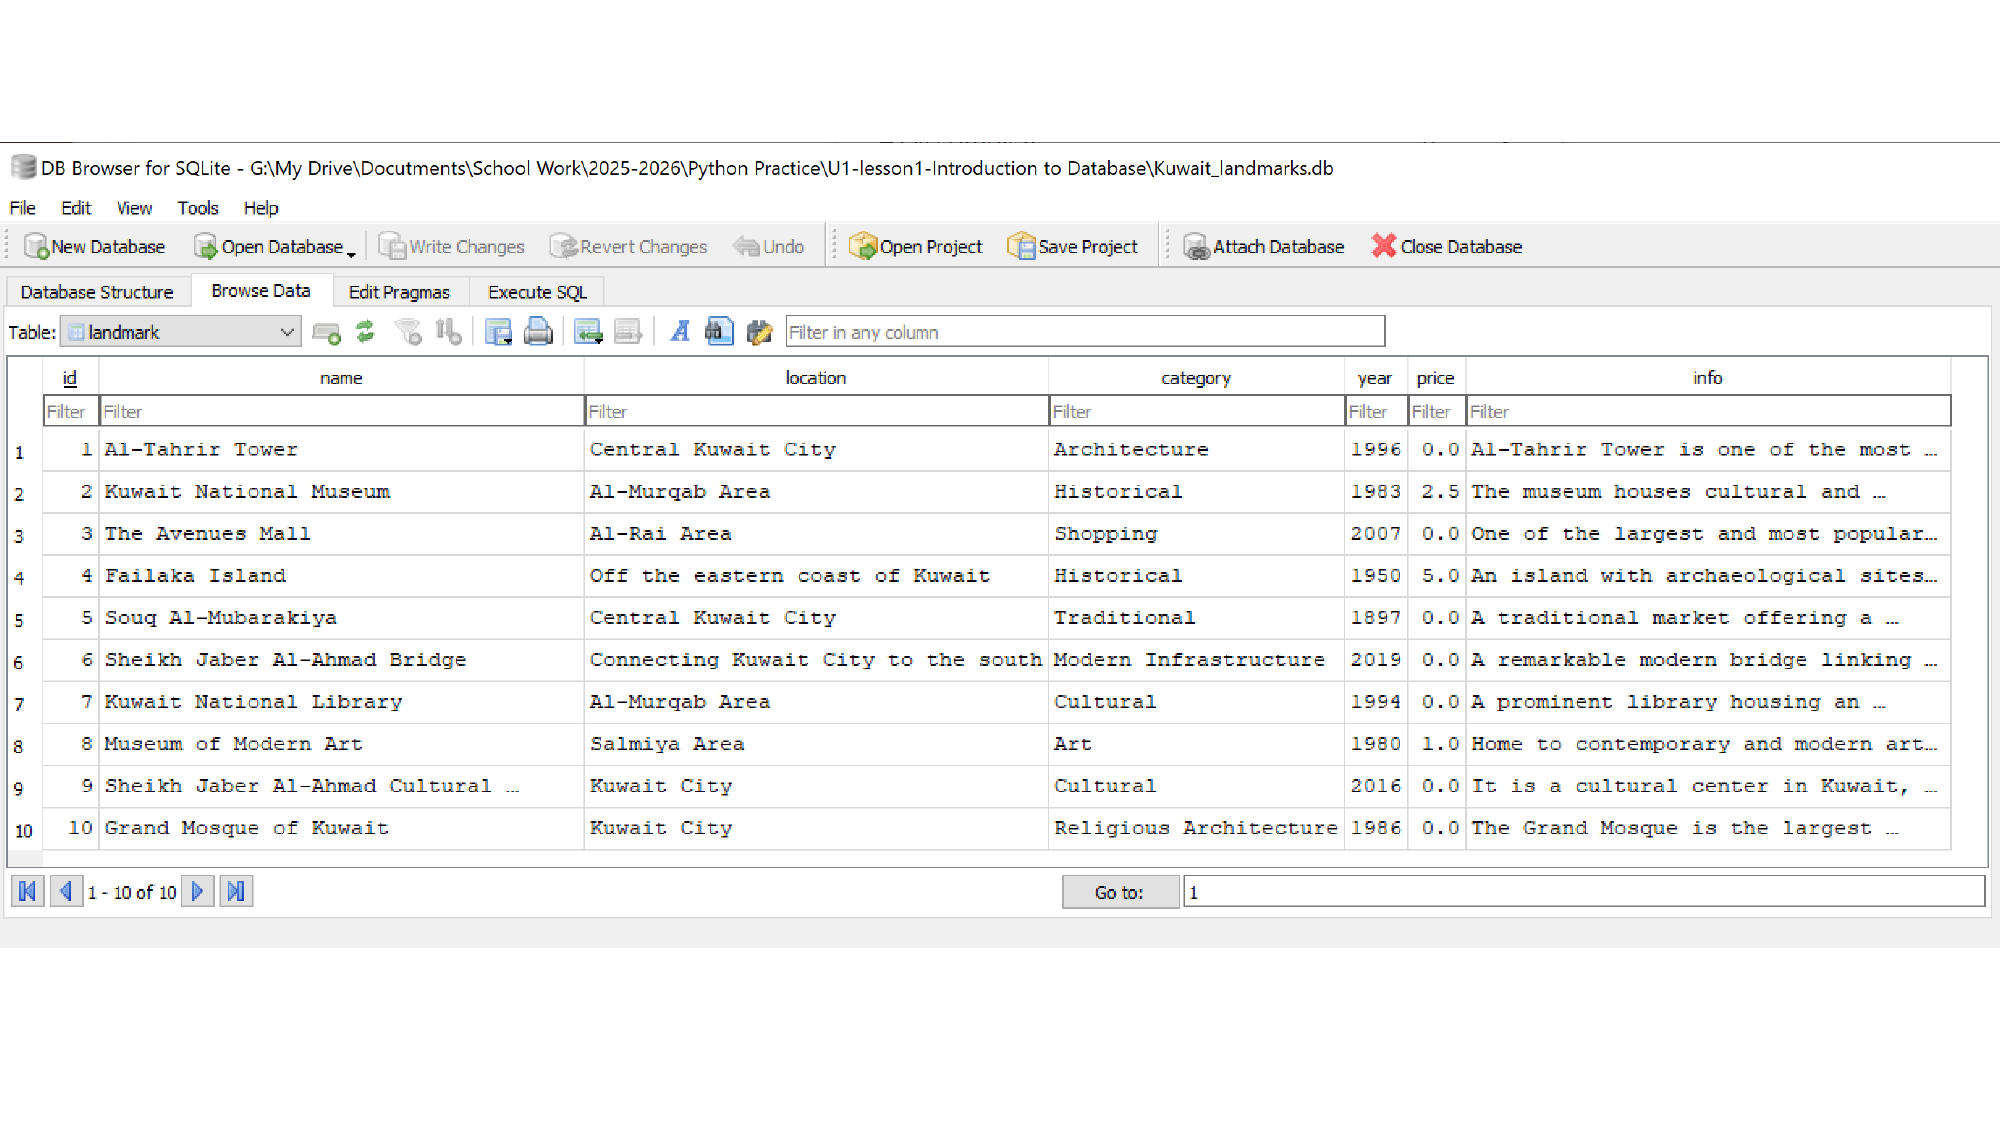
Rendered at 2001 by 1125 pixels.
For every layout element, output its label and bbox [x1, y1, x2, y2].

picture [0, 141, 2000, 949]
